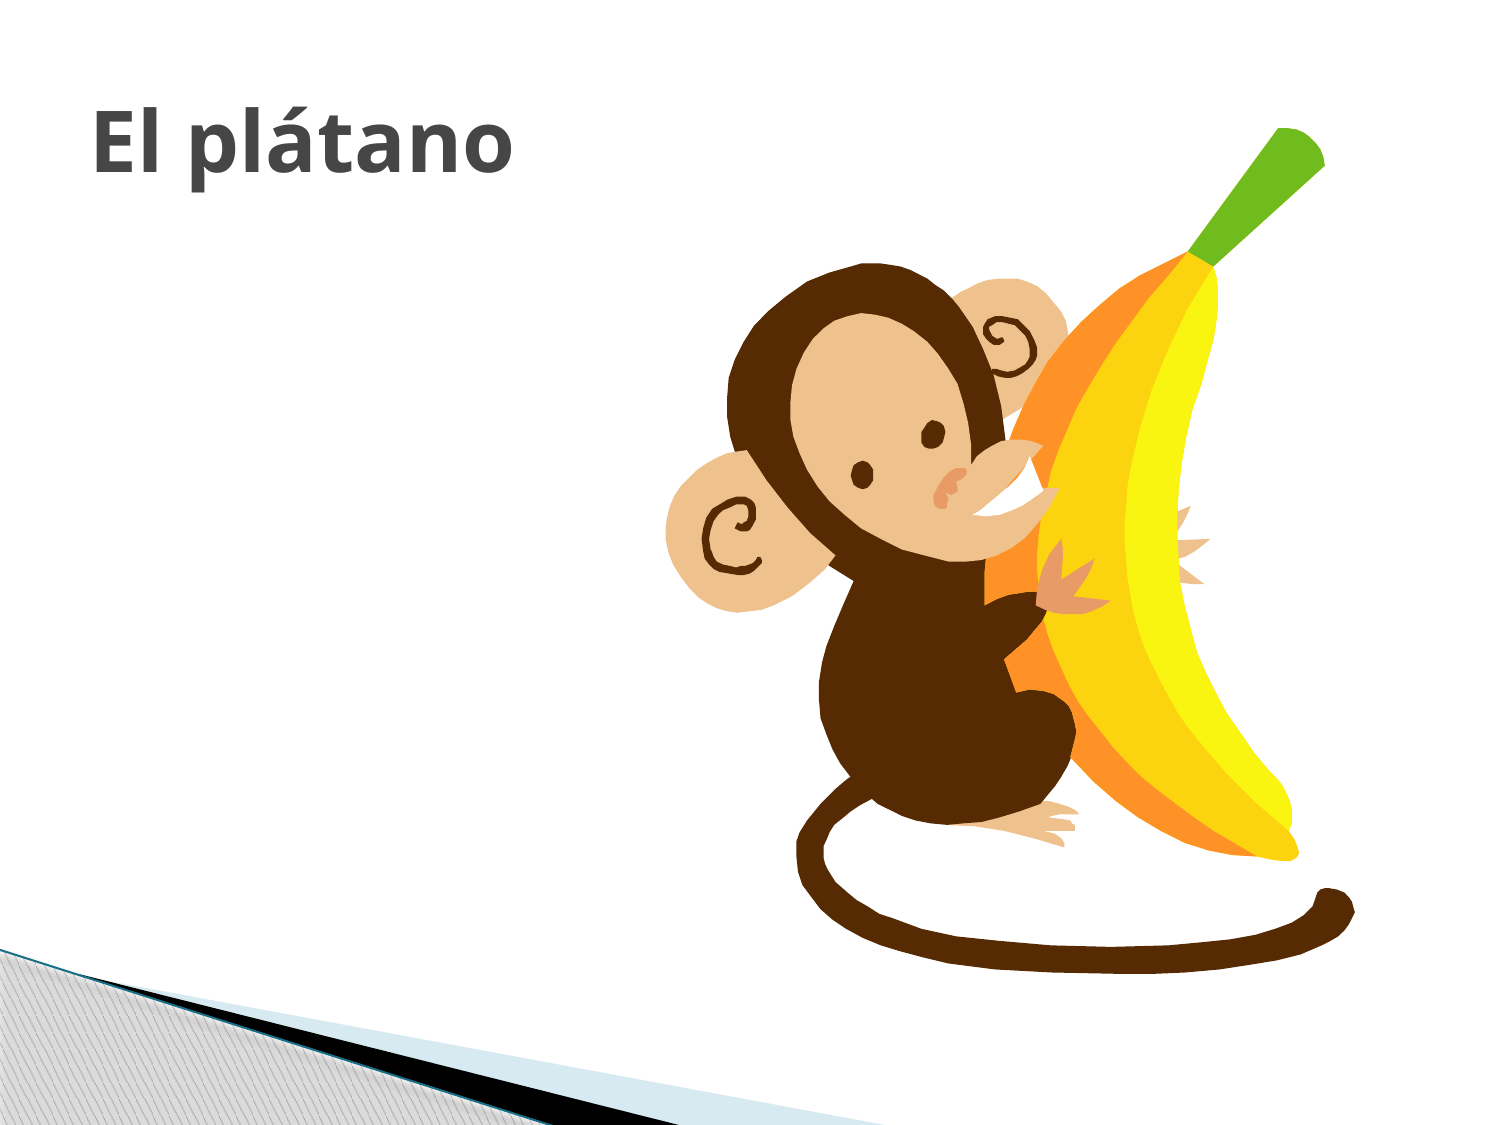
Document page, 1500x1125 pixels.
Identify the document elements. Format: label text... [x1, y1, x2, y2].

picture [662, 124, 1358, 977]
title El plátano [75, 45, 1425, 233]
